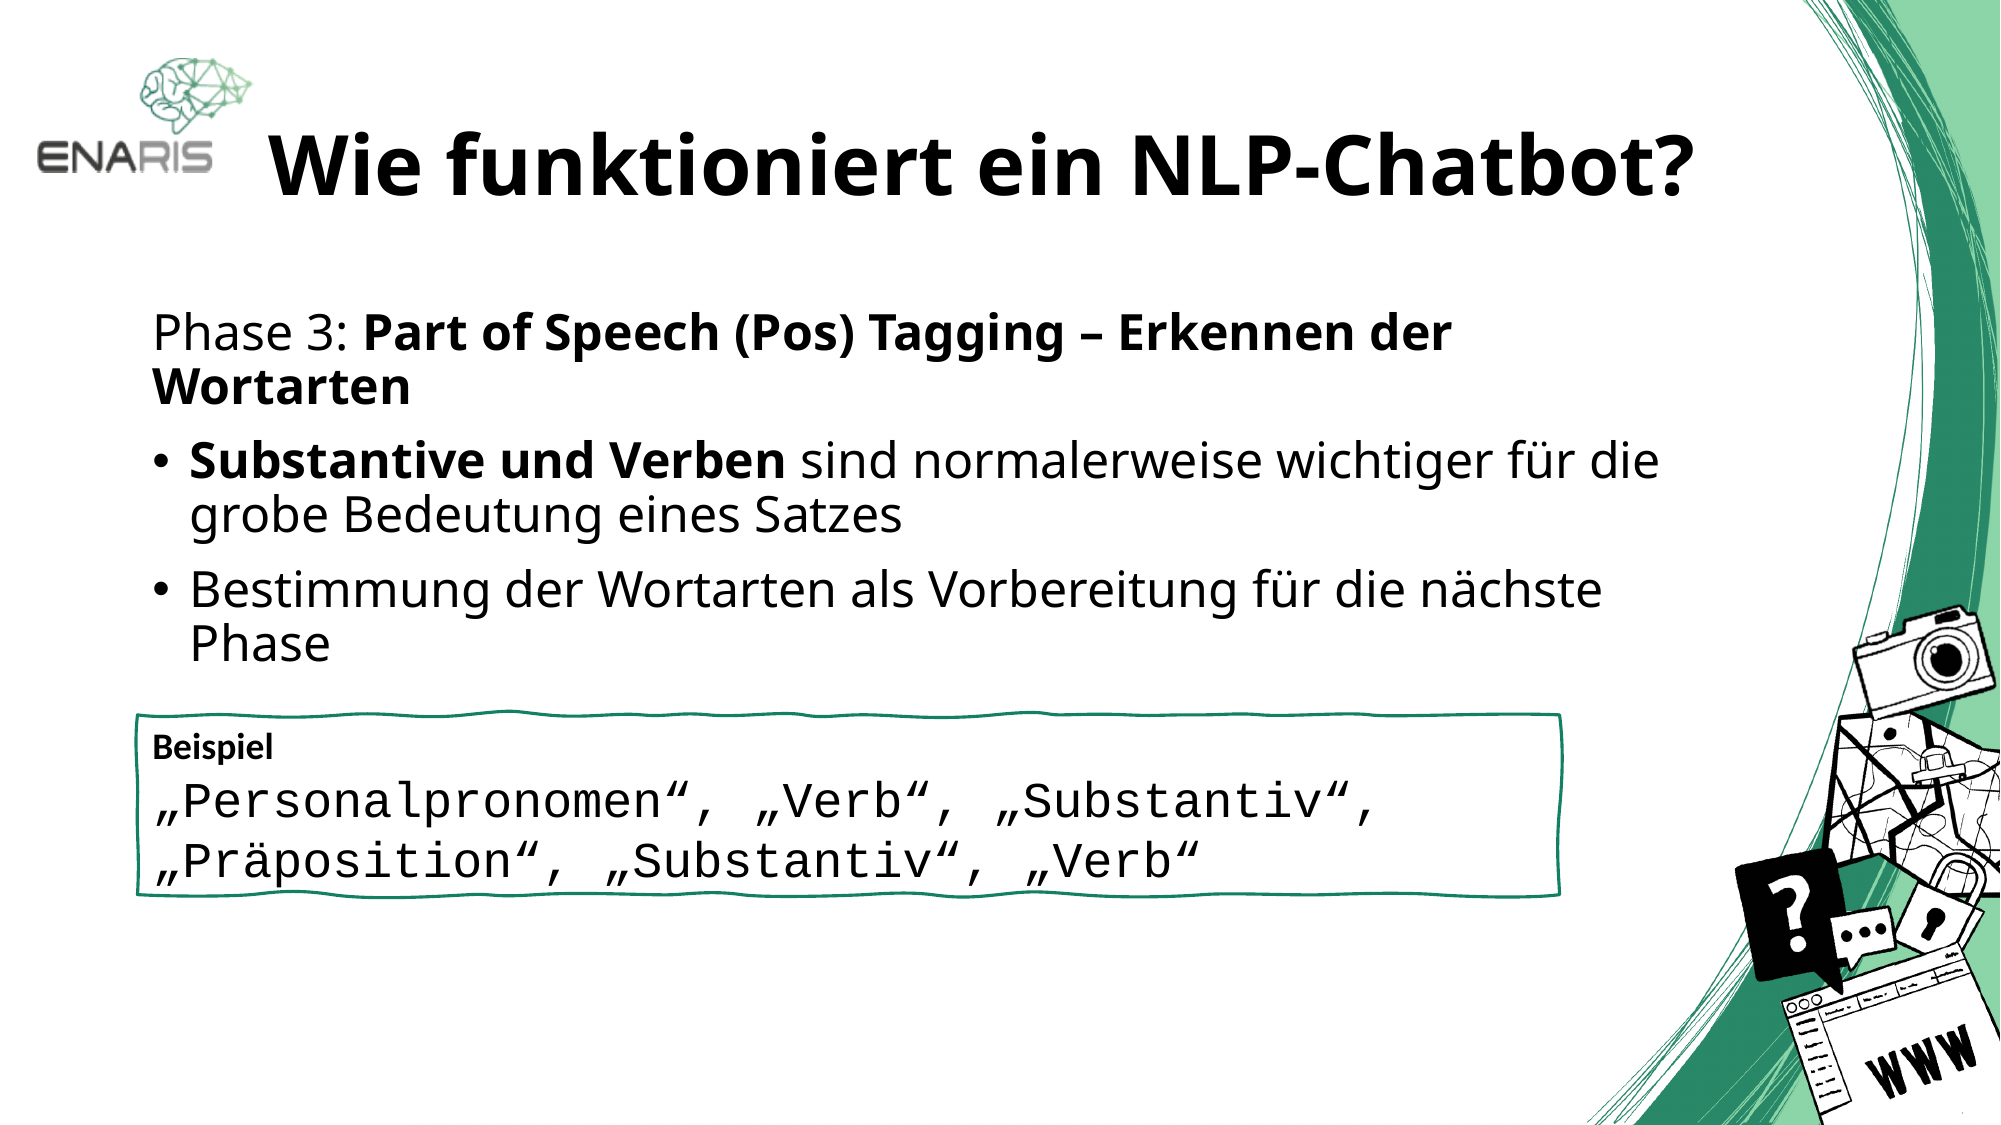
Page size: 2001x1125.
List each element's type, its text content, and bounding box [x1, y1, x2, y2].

list Phase 3: Part of Speech (Pos) Tagging – Erkennen der Wortarten Substantive und Verben sind normalerweise wichtiger für die grobe Bedeutung eines Satzes Bestimmung der Wortarten als Vorbereitung für die nächste Phase [137, 299, 1728, 1014]
picture [37, 58, 254, 173]
title Wie funktioniert ein NLP-Chatbot? [253, 59, 1863, 278]
text_box Beispiel „Personalpronomen“, „Verb“, „Substantiv“, „Präposition“, „Substantiv“, „Verb“ [136, 711, 1563, 898]
picture [408, 0, 2000, 1125]
